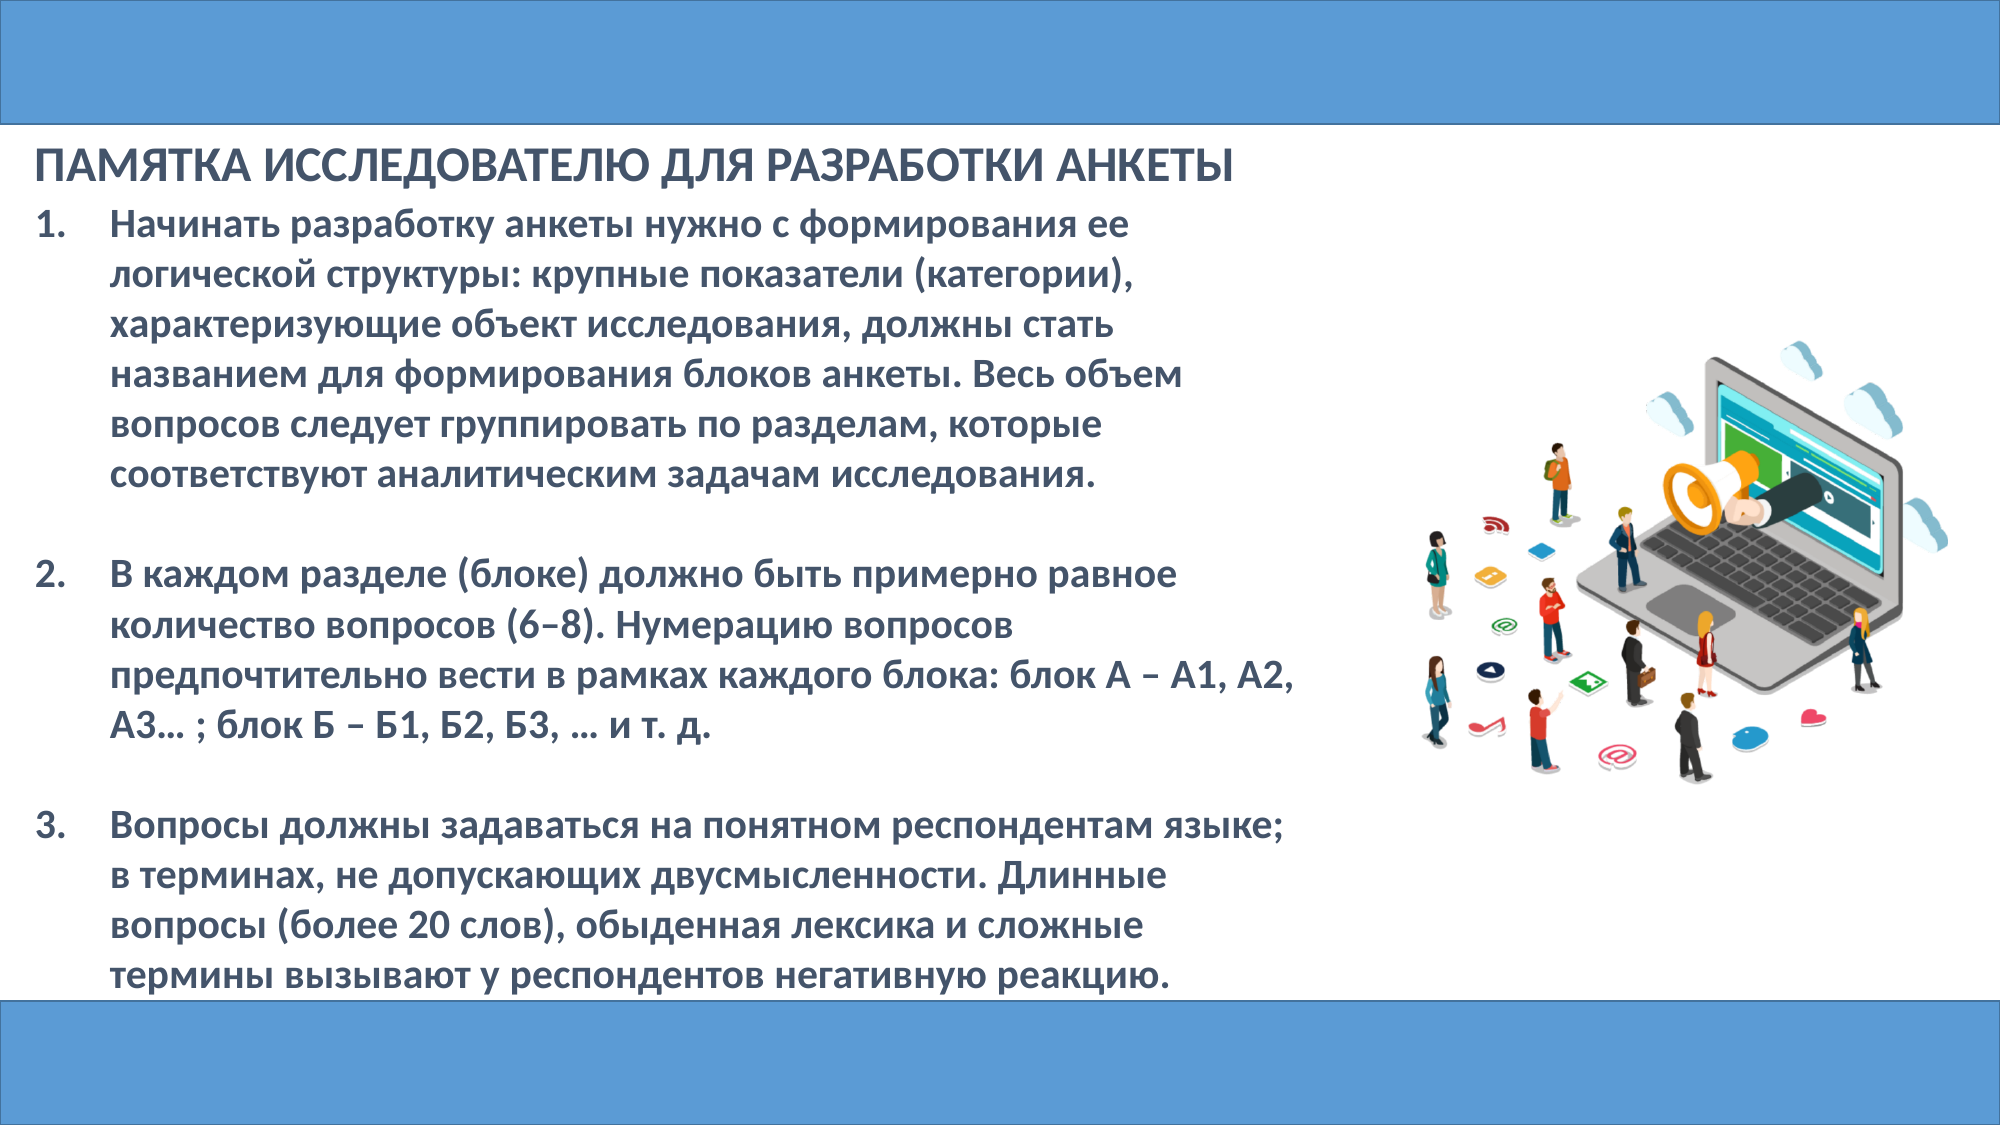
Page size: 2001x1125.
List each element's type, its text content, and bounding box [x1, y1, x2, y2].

text_box [0, 0, 2000, 125]
text_box Начинать разработку анкеты нужно с формирования ее логической структуры: крупные показатели (категории), характеризующие объект исследования, должны стать названием для формирования блоков анкеты. Весь объем вопросов следует группировать по разделам, которые соответствуют аналитическим задачам исследования. В каждом разделе (блоке) должно быть примерно равное количество вопросов (6–8). Нумерацию вопросов предпочтительно вести в рамках каждого блока: блок А – А1, А2, А3… ; блок Б – Б1, Б2, Б3, … и т. д. Вопросы должны задаваться на понятном респондентам языке; в терминах, не допускающих двусмысленности. Длинные вопросы (более 20 слов), обыденная лексика и сложные термины вызывают у респондентов негативную реакцию. [20, 188, 1317, 1004]
text_box [0, 1000, 2000, 1125]
picture [1421, 340, 1948, 785]
text_box ПАМЯТКА ИССЛЕДОВАТЕЛЮ ДЛЯ РАЗРАБОТКИ АНКЕТЫ [20, 123, 1317, 188]
